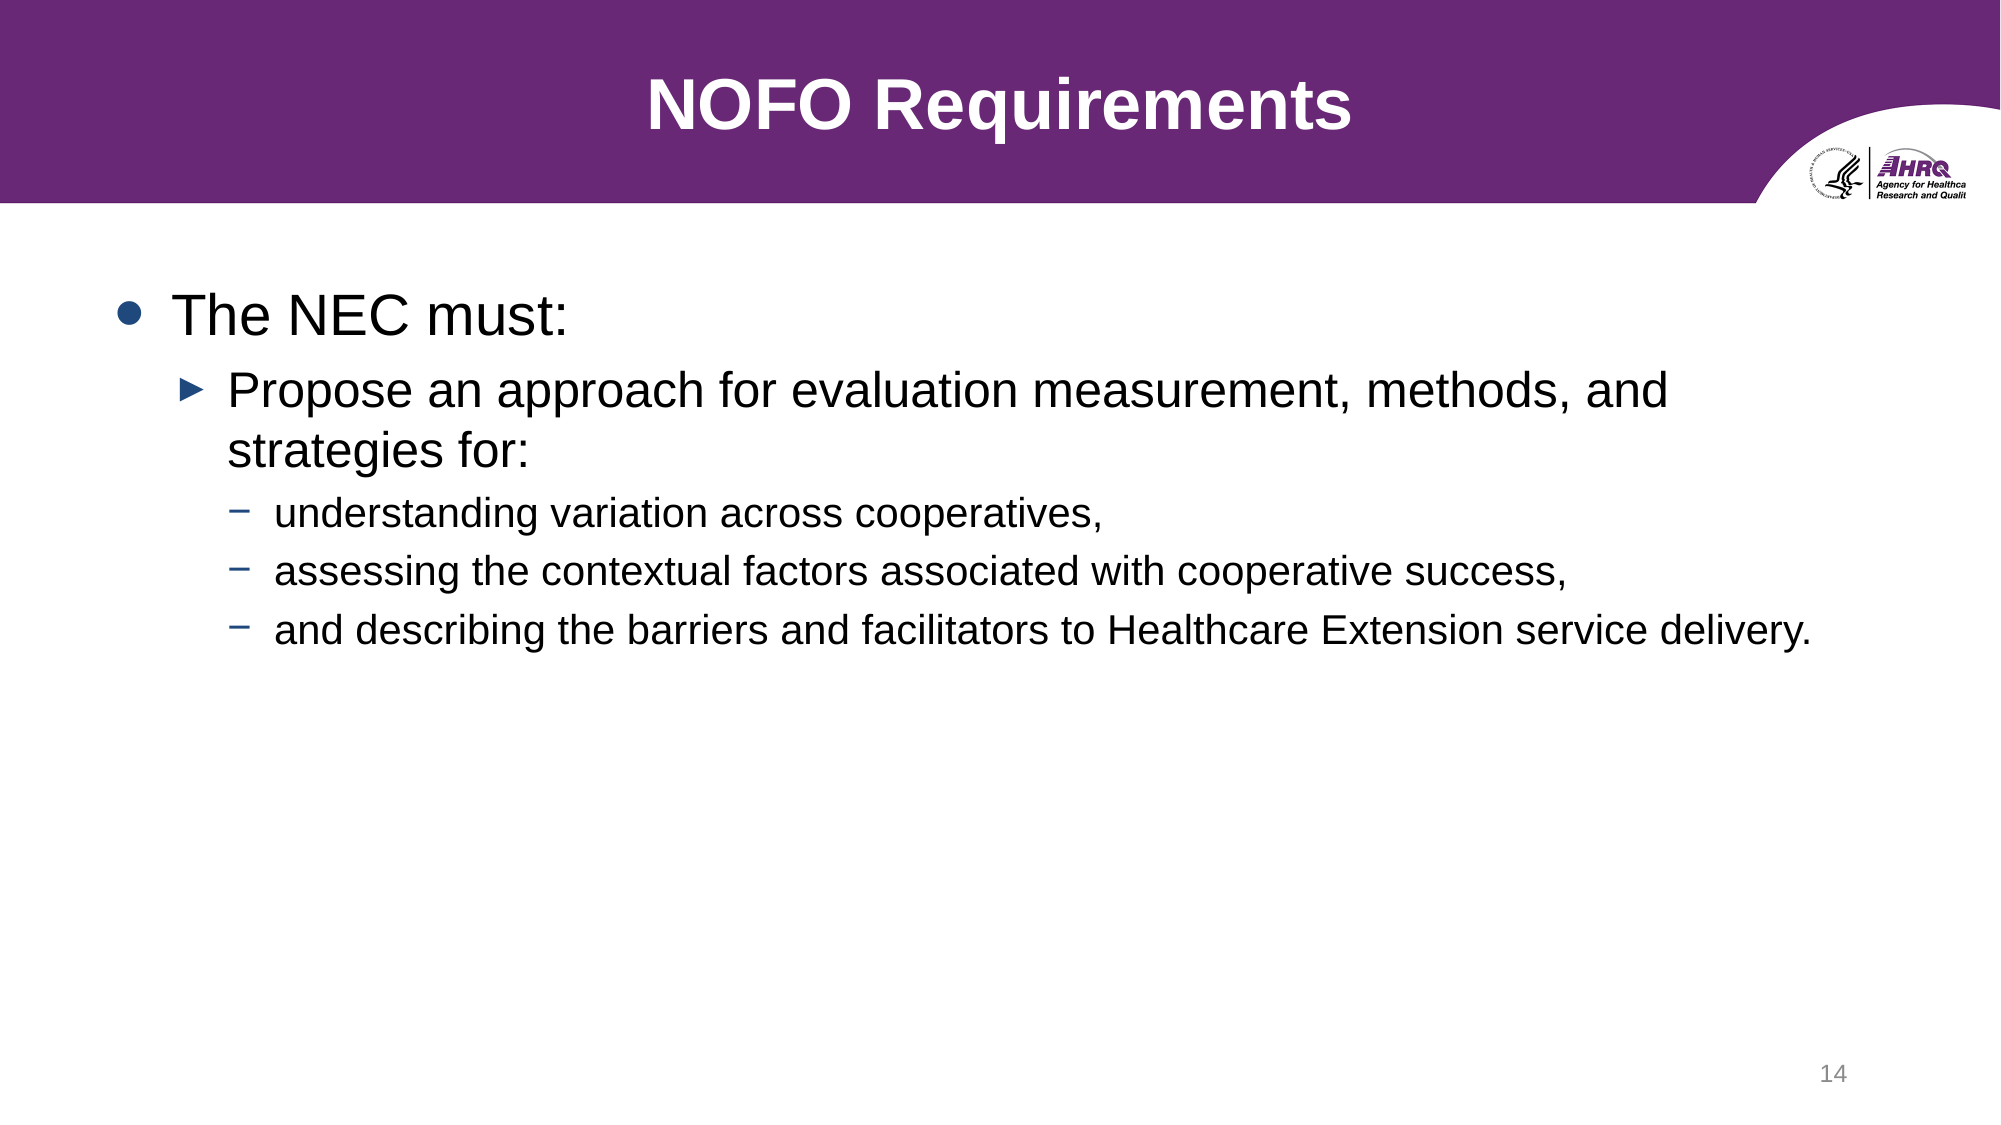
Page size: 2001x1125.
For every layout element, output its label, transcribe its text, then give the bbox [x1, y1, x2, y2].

list The NEC must: Propose an approach for evaluation measurement, methods, and strategies for: understanding variation across cooperatives, assessing the contextual factors associated with cooperative success, and describing the barriers and facilitators to Healthcare Extension service delivery. [99, 270, 1900, 1013]
title NOFO Requirements [275, 50, 1725, 152]
slide_number 14 [1412, 1042, 1863, 1103]
picture [0, 0, 2001, 1125]
